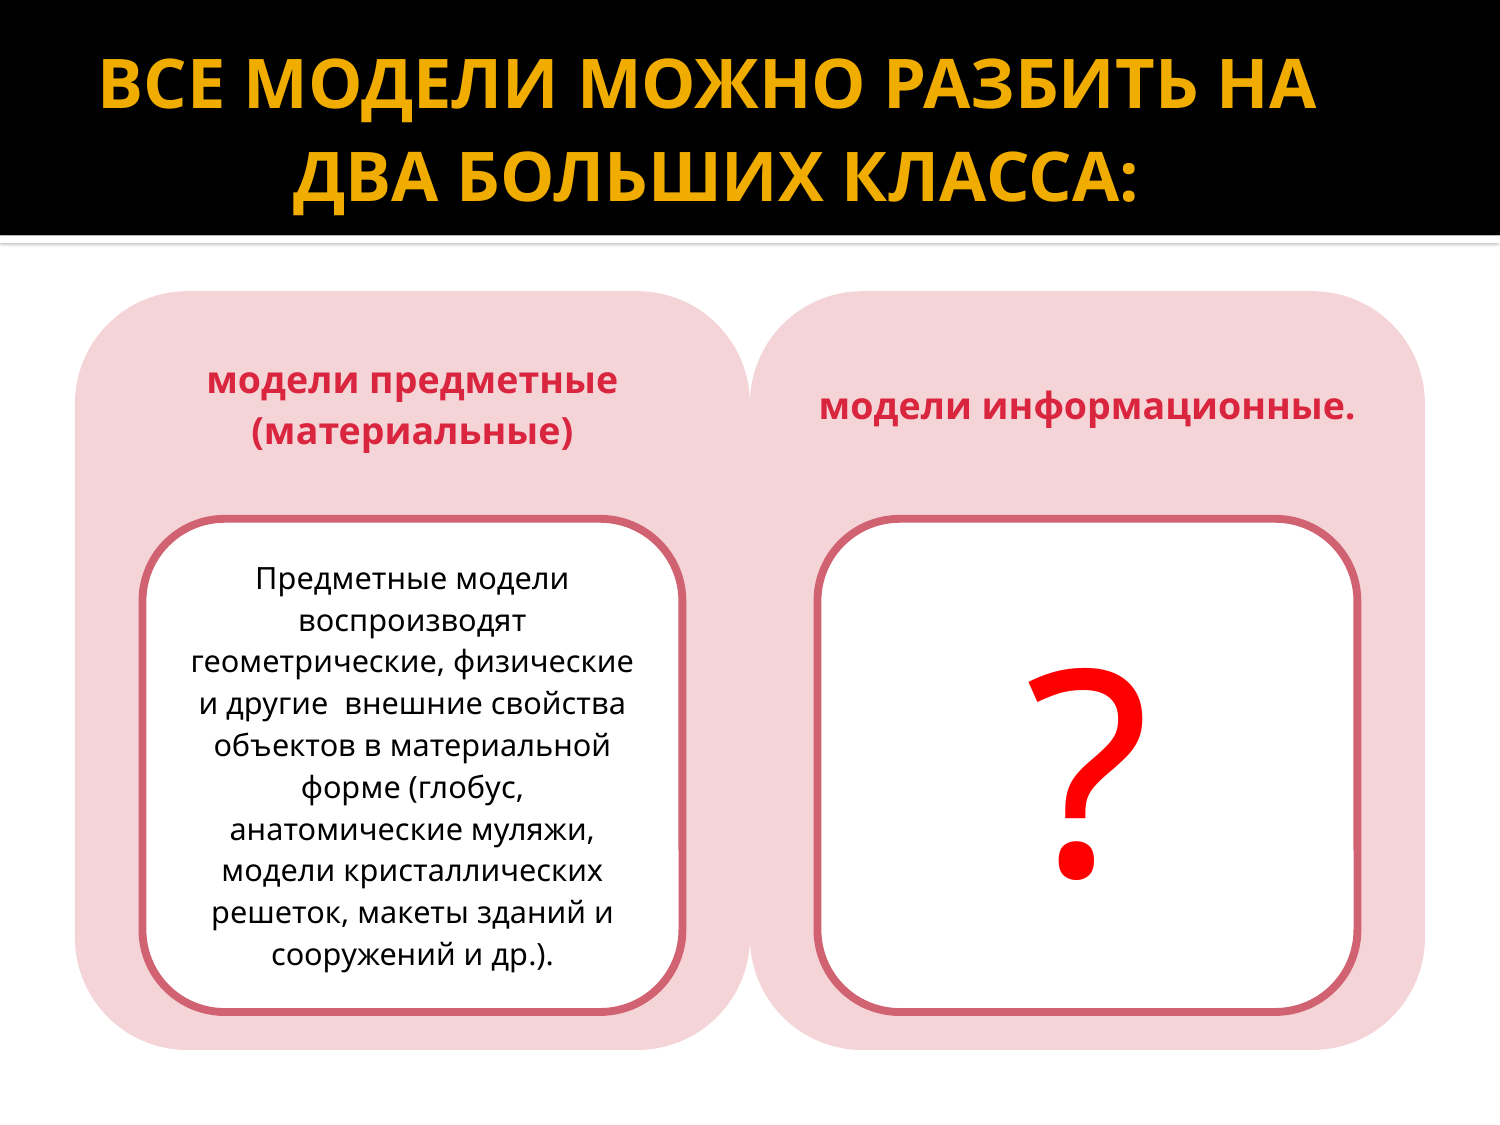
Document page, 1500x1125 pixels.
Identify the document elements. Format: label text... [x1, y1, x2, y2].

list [74, 291, 1425, 1050]
title ВСЕ МОДЕЛИ МОЖНО РАЗБИТЬ НА ДВА БОЛЬШИХ КЛАССА: [0, 25, 1425, 231]
